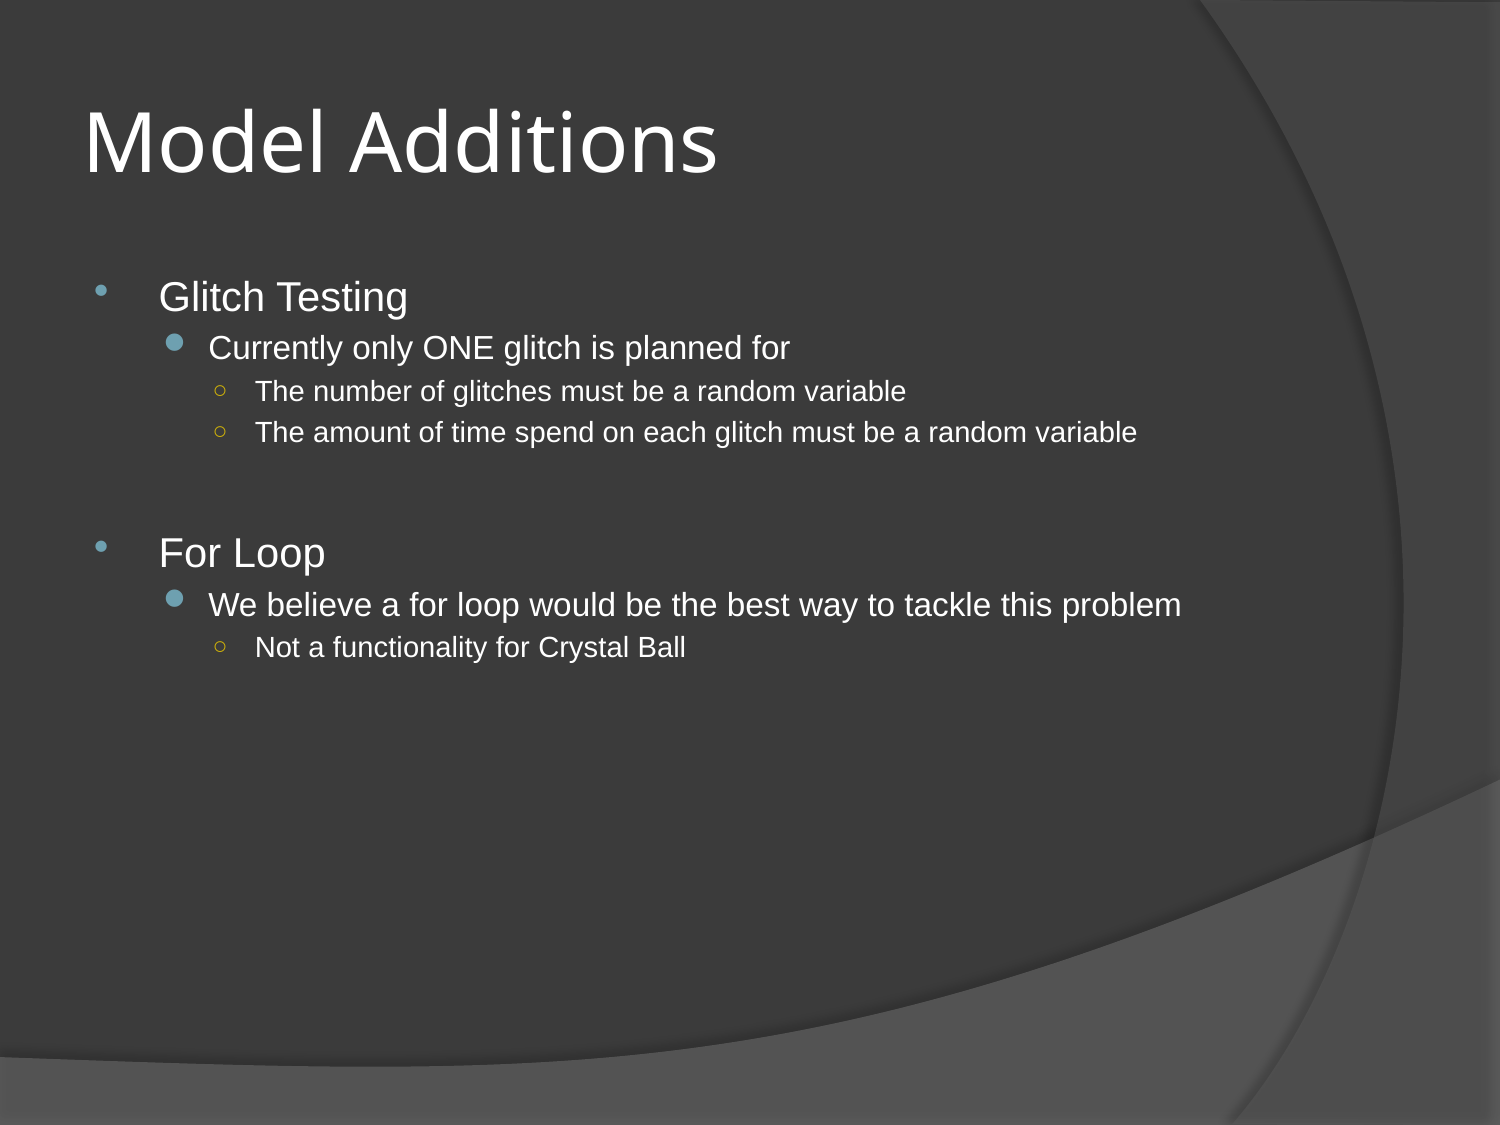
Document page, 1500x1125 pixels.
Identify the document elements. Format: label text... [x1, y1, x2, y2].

list Glitch Testing Currently only ONE glitch is planned for The number of glitches must be a random variable The amount of time spend on each glitch must be a random variable For Loop We believe a for loop would be the best way to tackle this problem Not a functionality for Crystal Ball [75, 262, 1300, 1005]
title Model Additions [75, 45, 1300, 233]
